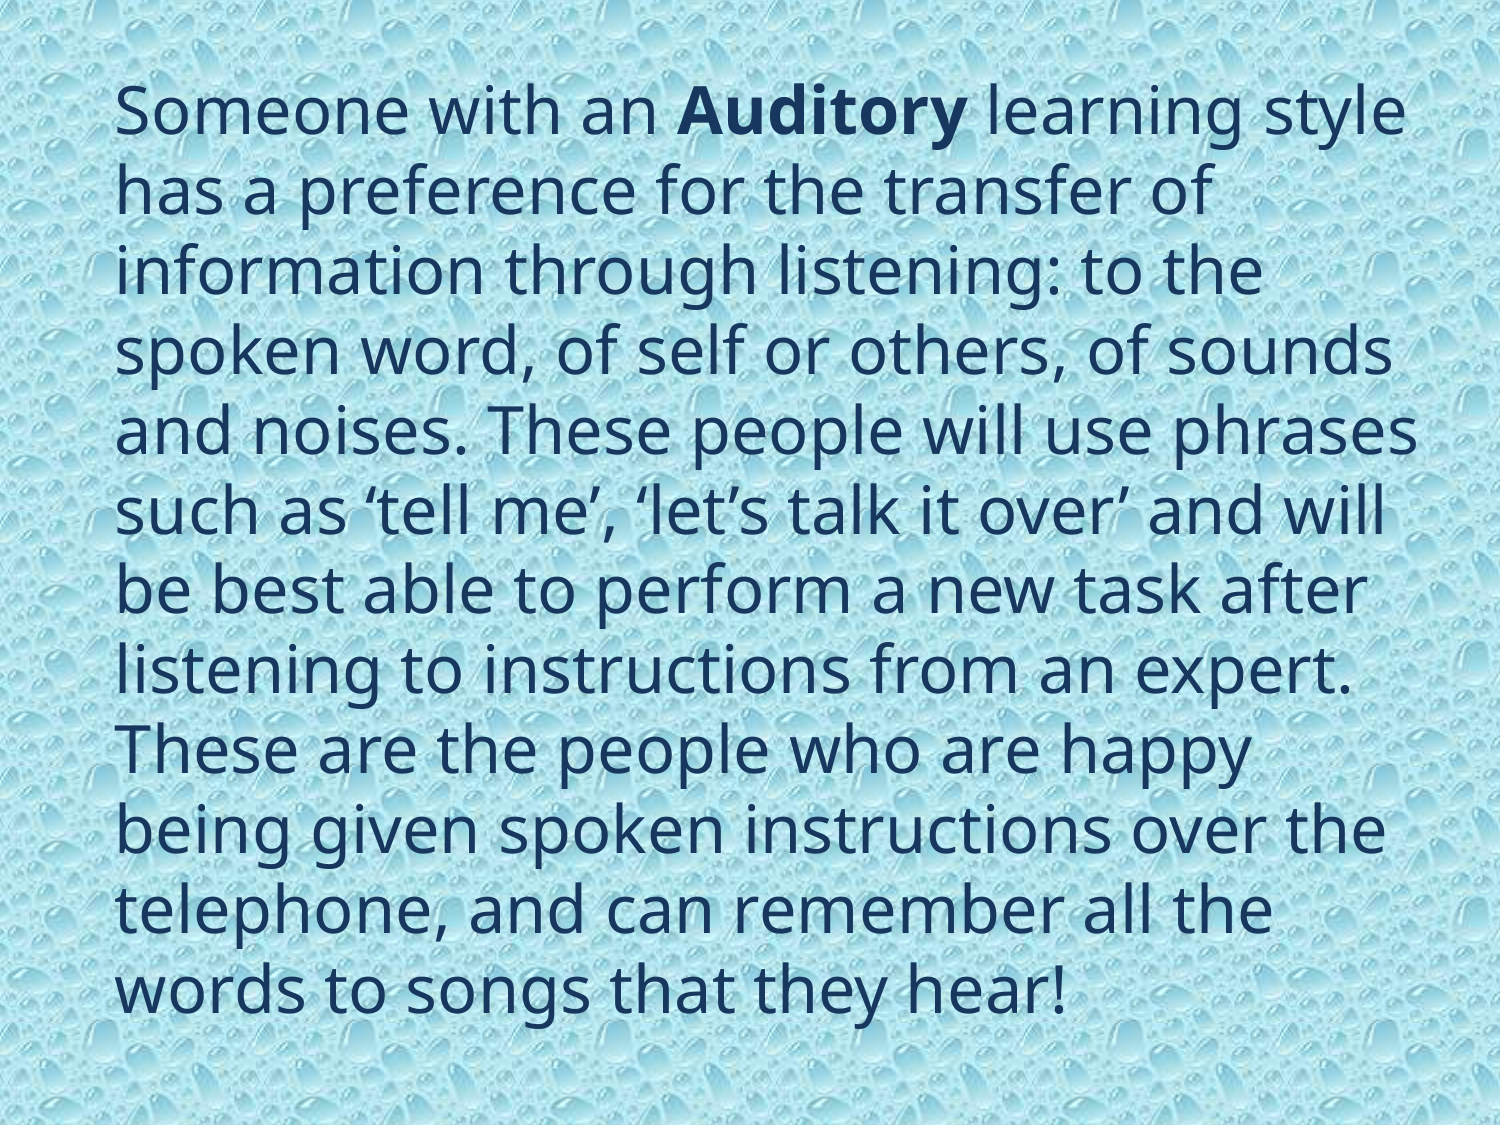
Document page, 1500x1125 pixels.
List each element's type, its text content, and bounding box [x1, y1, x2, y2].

text_box Someone with an Auditory learning style has a preference for the transfer of information through listening: to the spoken word, of self or others, of sounds and noises. These people will use phrases such as ‘tell me’, ‘let’s talk it over’ and will be best able to perform a new task after listening to instructions from an expert. These are the people who are happy being given spoken instructions over the telephone, and can remember all the words to songs that they hear! [99, 67, 1438, 1073]
picture [0, 0, 1500, 1125]
